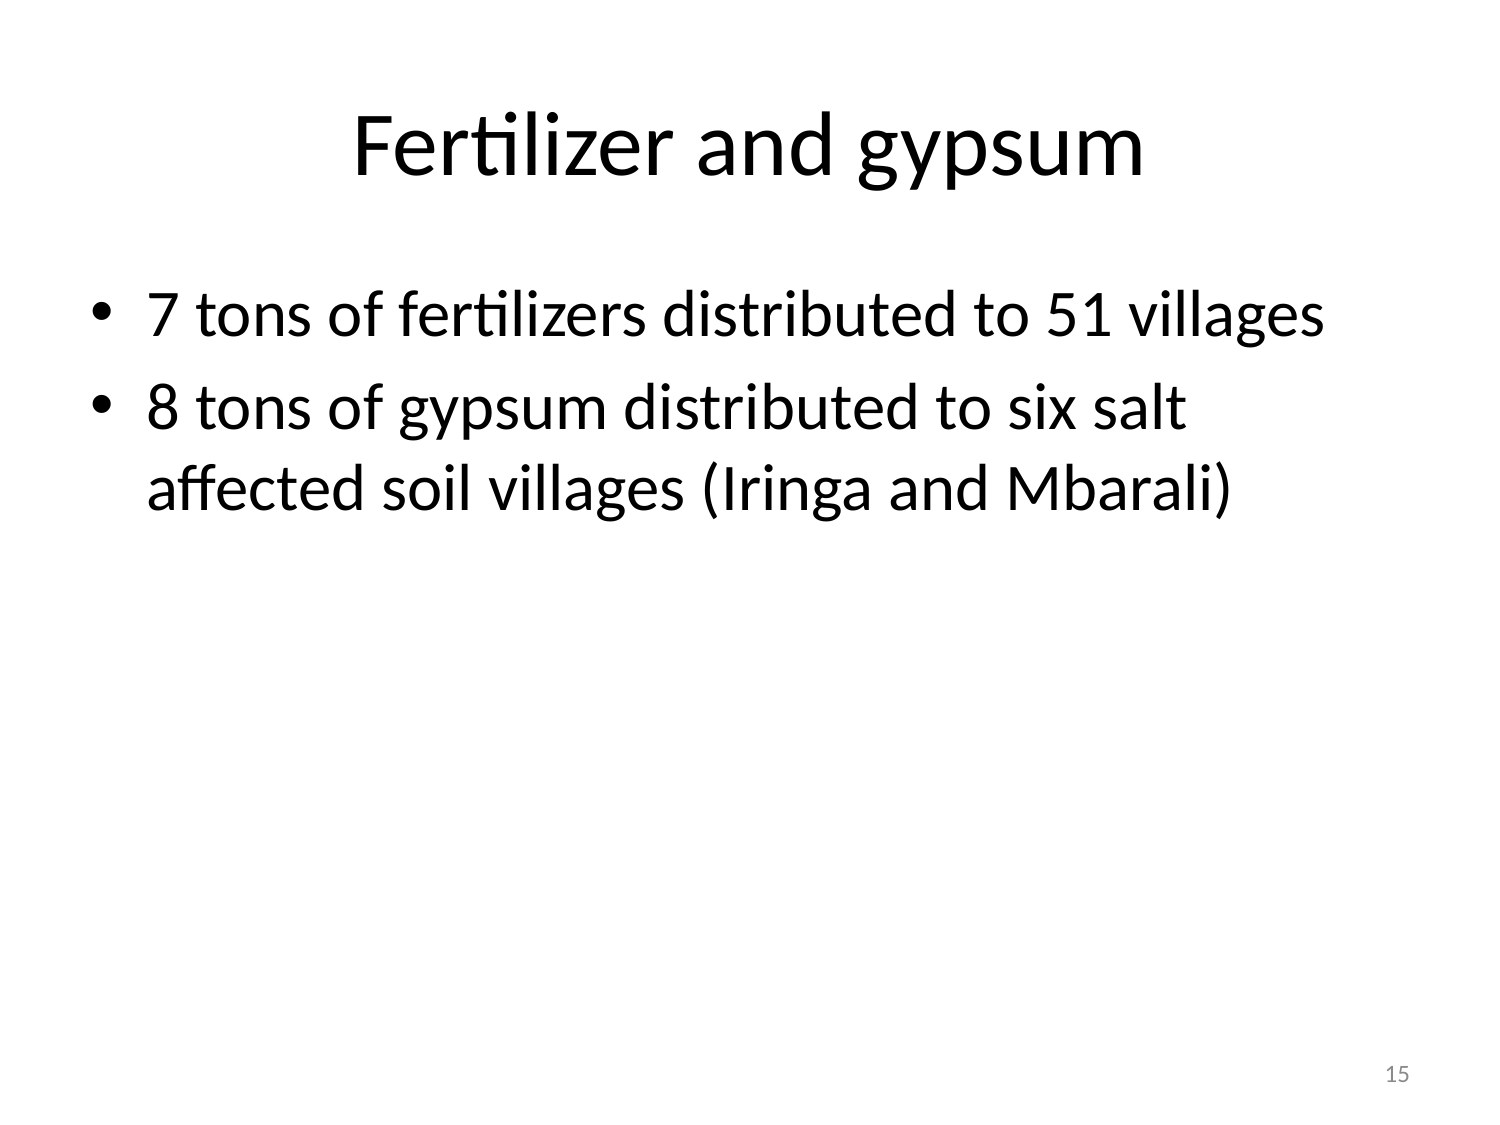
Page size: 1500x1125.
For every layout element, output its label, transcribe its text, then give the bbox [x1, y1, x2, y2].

list 7 tons of fertilizers distributed to 51 villages 8 tons of gypsum distributed to six salt affected soil villages (Iringa and Mbarali) [75, 262, 1425, 1005]
title Fertilizer and gypsum [75, 45, 1425, 233]
slide_number 15 [1074, 1042, 1425, 1103]
